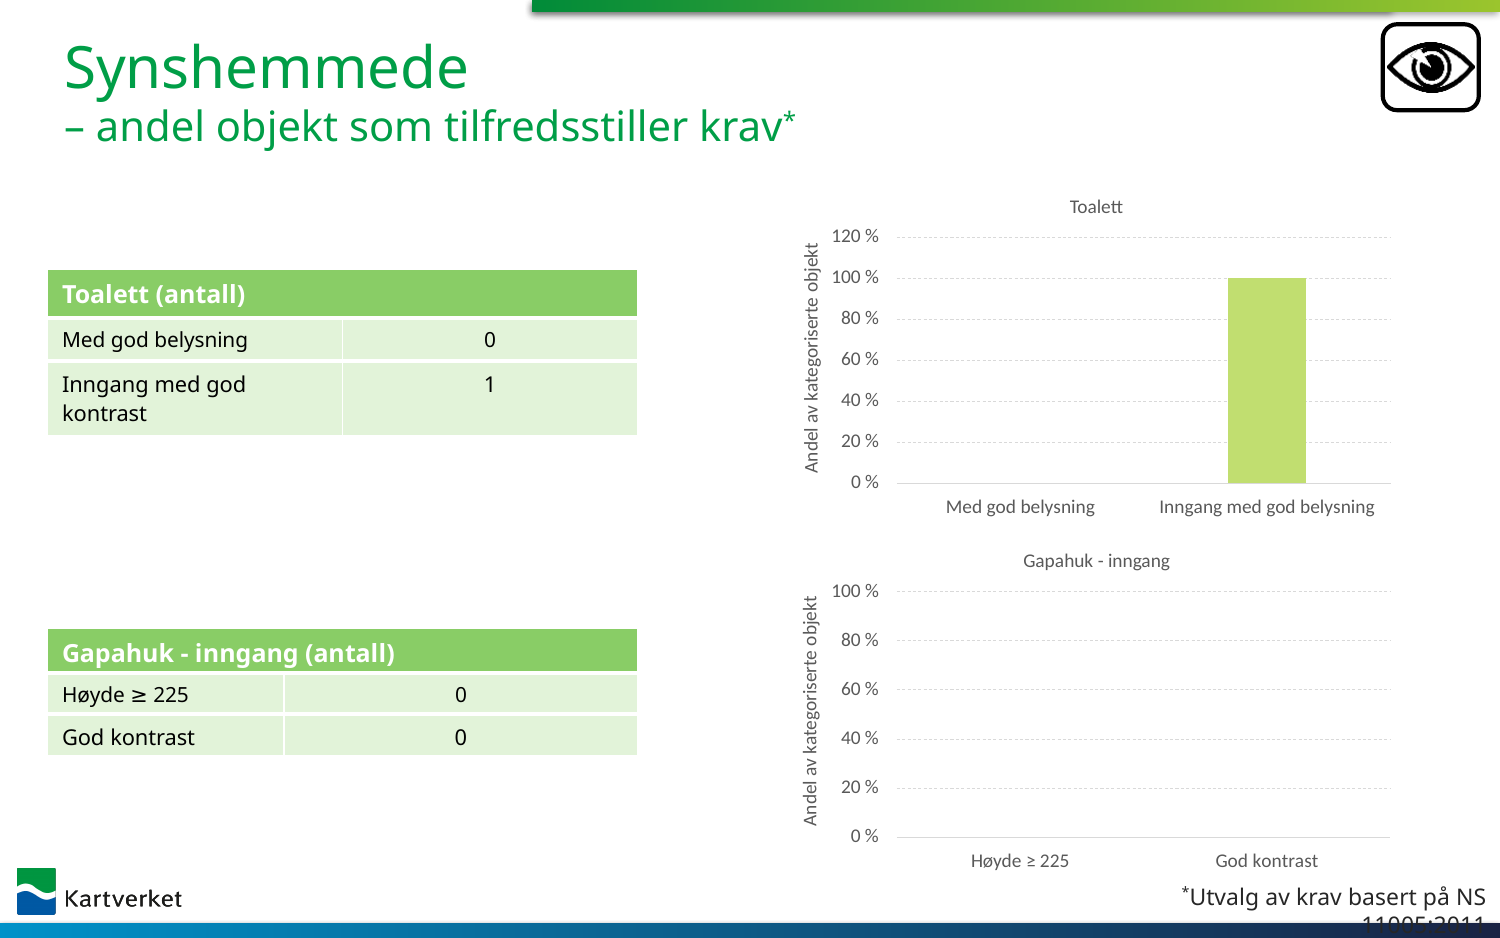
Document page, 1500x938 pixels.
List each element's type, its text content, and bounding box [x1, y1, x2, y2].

picture [791, 541, 1402, 880]
text_box Synshemmede – andel objekt som tilfredsstiller krav* [49, 24, 1431, 158]
table_cell Inngang med god kontrast [48, 363, 342, 435]
table_cell 1 [343, 363, 637, 435]
table_header Gapahuk - inngang (antall) [48, 629, 637, 671]
table_cell 0 [343, 320, 637, 359]
table_cell God kontrast [48, 716, 283, 755]
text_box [1382, 24, 1480, 111]
table_header Toalett (antall) [48, 270, 637, 316]
table_cell 0 [285, 716, 637, 755]
text_box *Utvalg av krav basert på NS 11005:2011 [1068, 873, 1500, 938]
table_cell Høyde ≥ 225 [48, 675, 283, 712]
table_cell 0 [285, 675, 637, 712]
picture [791, 187, 1402, 526]
table_cell Med god belysning [48, 320, 342, 359]
